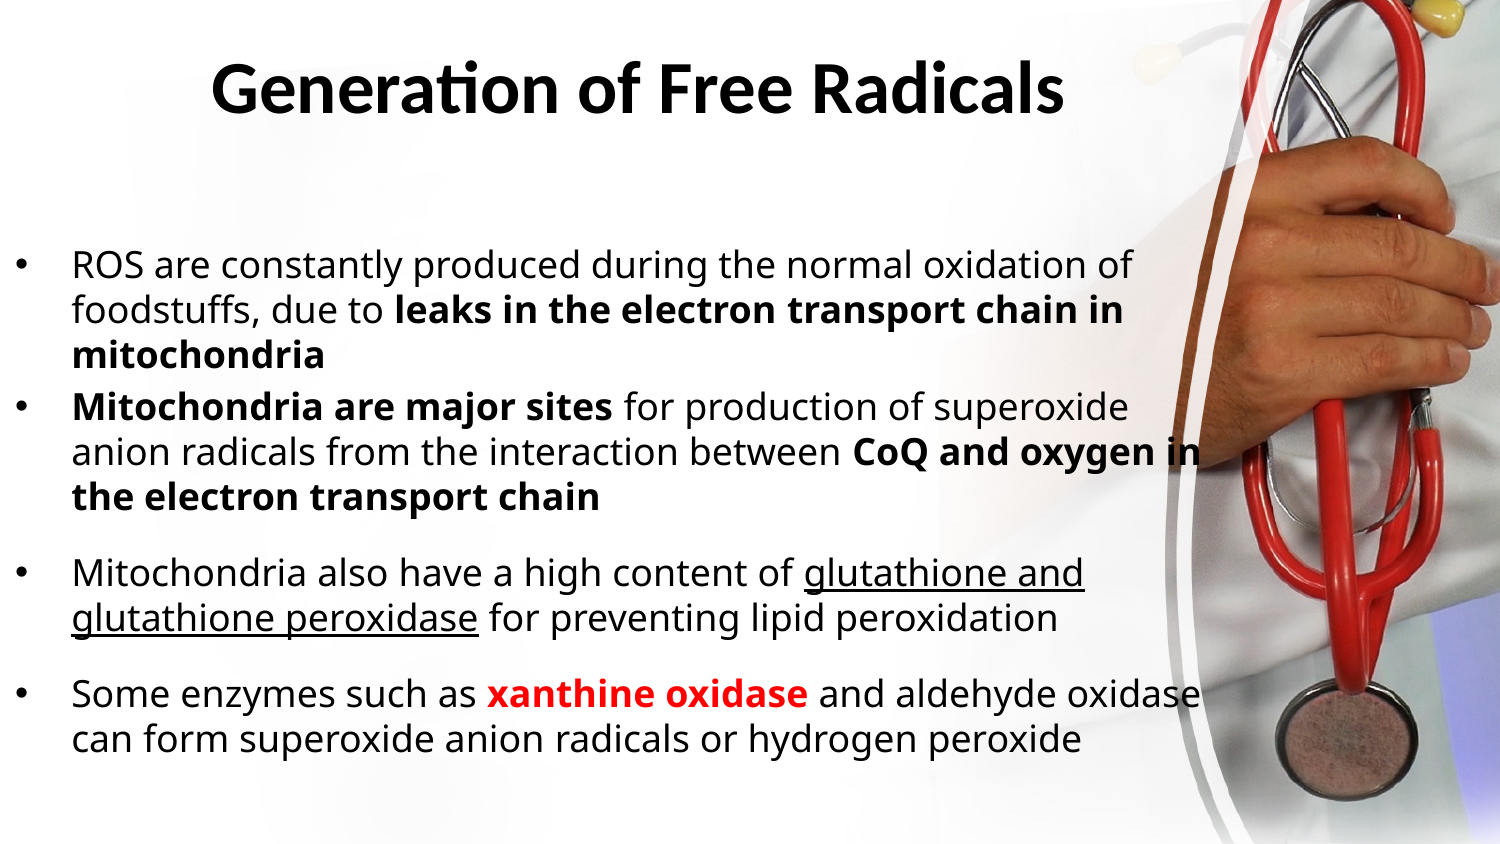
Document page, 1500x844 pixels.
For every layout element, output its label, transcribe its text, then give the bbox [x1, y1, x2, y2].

picture [0, 0, 1500, 844]
list ROS are constantly produced during the normal oxidation of foodstuffs, due to leaks in the electron transport chain in mitochondria Mitochondria are major sites for production of superoxide anion radicals from the interaction between CoQ and oxygen in the electron transport chain Mitochondria also have a high content of glutathione and glutathione peroxidase for preventing lipid peroxidation Some enzymes such as xanthine oxidase and aldehyde oxidase can form superoxide anion radicals or hydrogen peroxide [0, 233, 1226, 844]
title Generation of Free Radicals [98, 21, 1179, 147]
